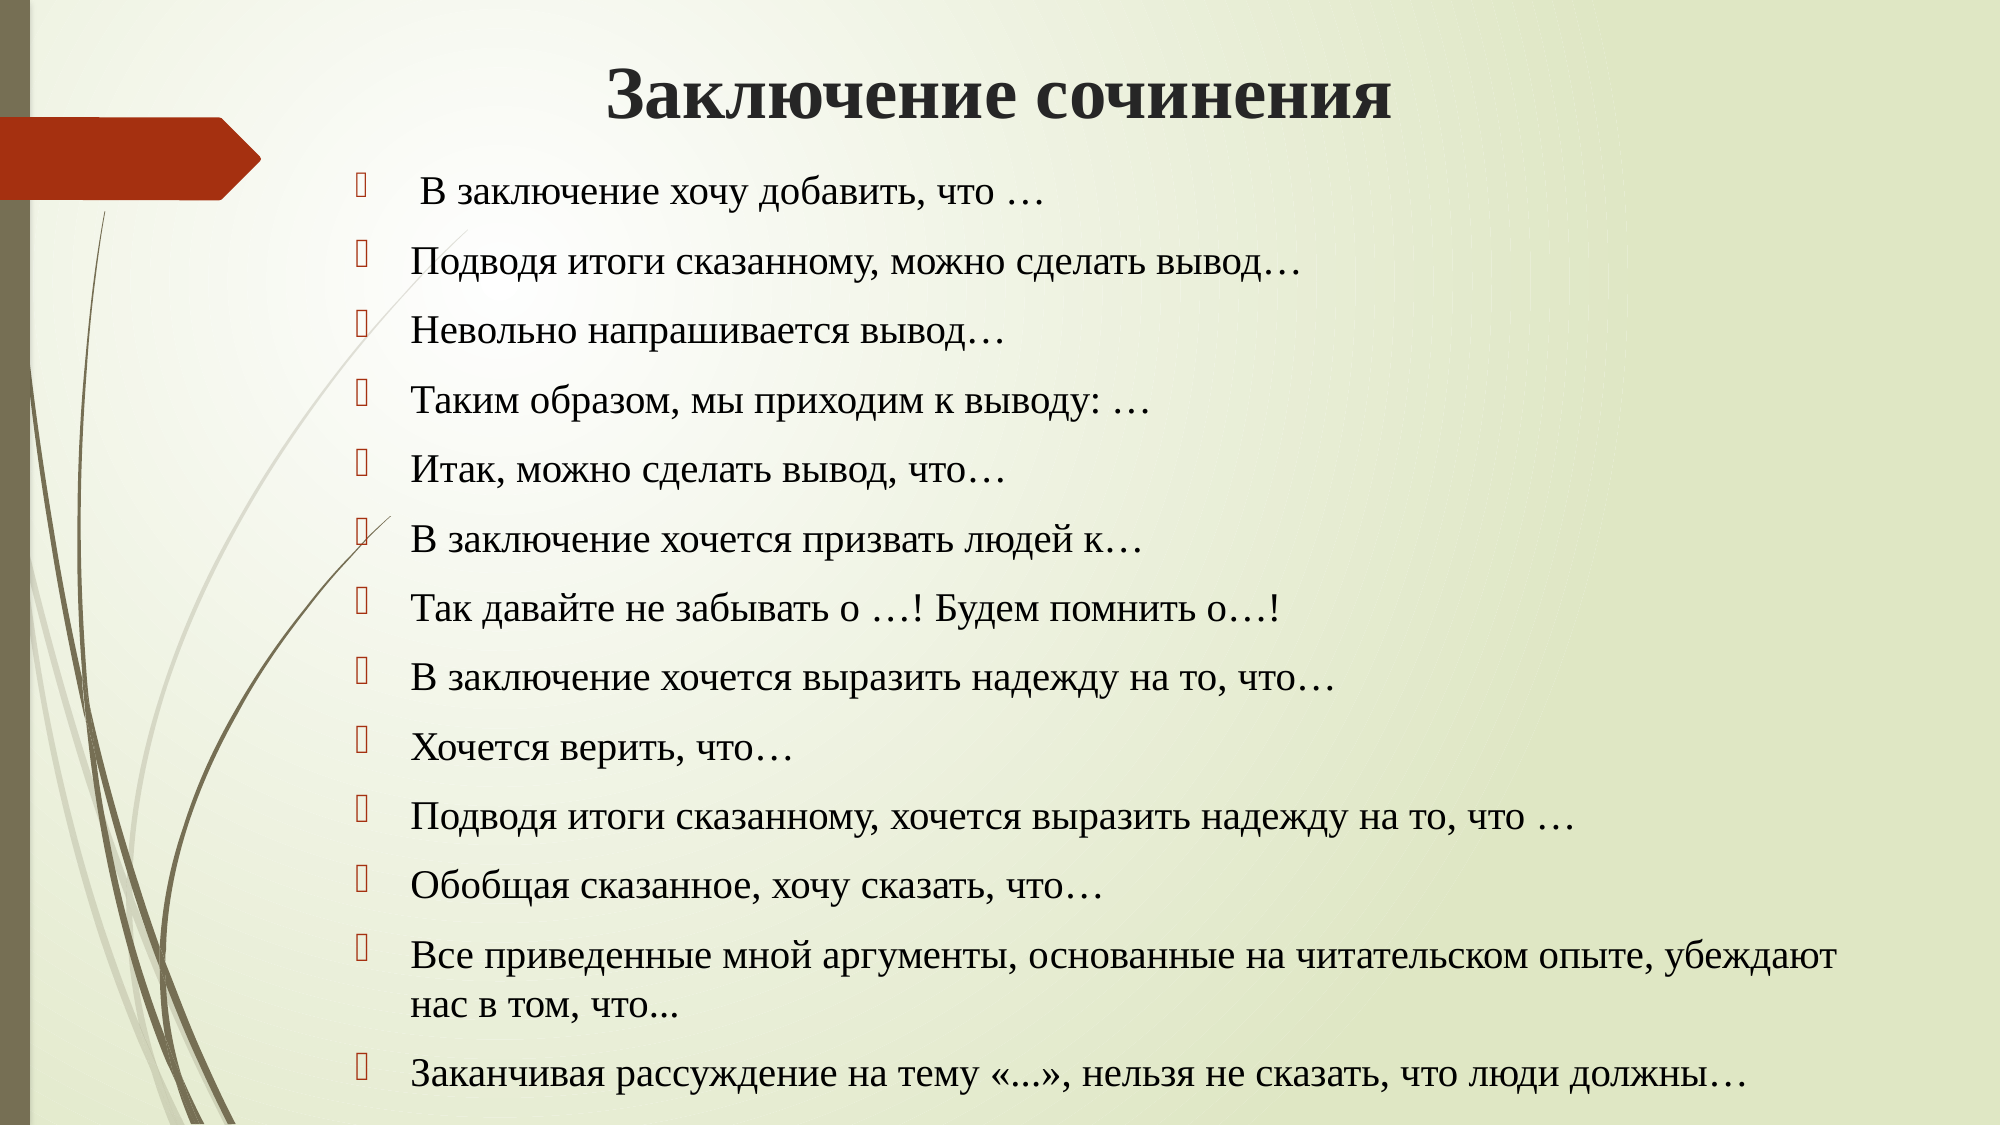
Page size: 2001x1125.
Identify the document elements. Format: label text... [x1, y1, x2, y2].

list В заключение хочу добавить, что … Подводя итоги сказанному, можно сделать вывод… Невольно напрашивается вывод… Таким образом, мы приходим к выводу: … Итак, можно сделать вывод, что… В заключение хочется призвать людей к… Так давайте не забывать о …! Будем помнить о…! В заключение хочется выразить надежду на то, что… Хочется верить, что… Подводя итоги сказанному, хочется выразить надежду на то, что … Обобщая сказанное, хочу сказать, что… Все приведенные мной аргументы, основанные на читательском опыте, убеждают нас в том, что... Заканчивая рассуждение на тему «...», нельзя не сказать, что люди должны… [340, 156, 1863, 1109]
title Заключение сочинения [137, 35, 1863, 211]
